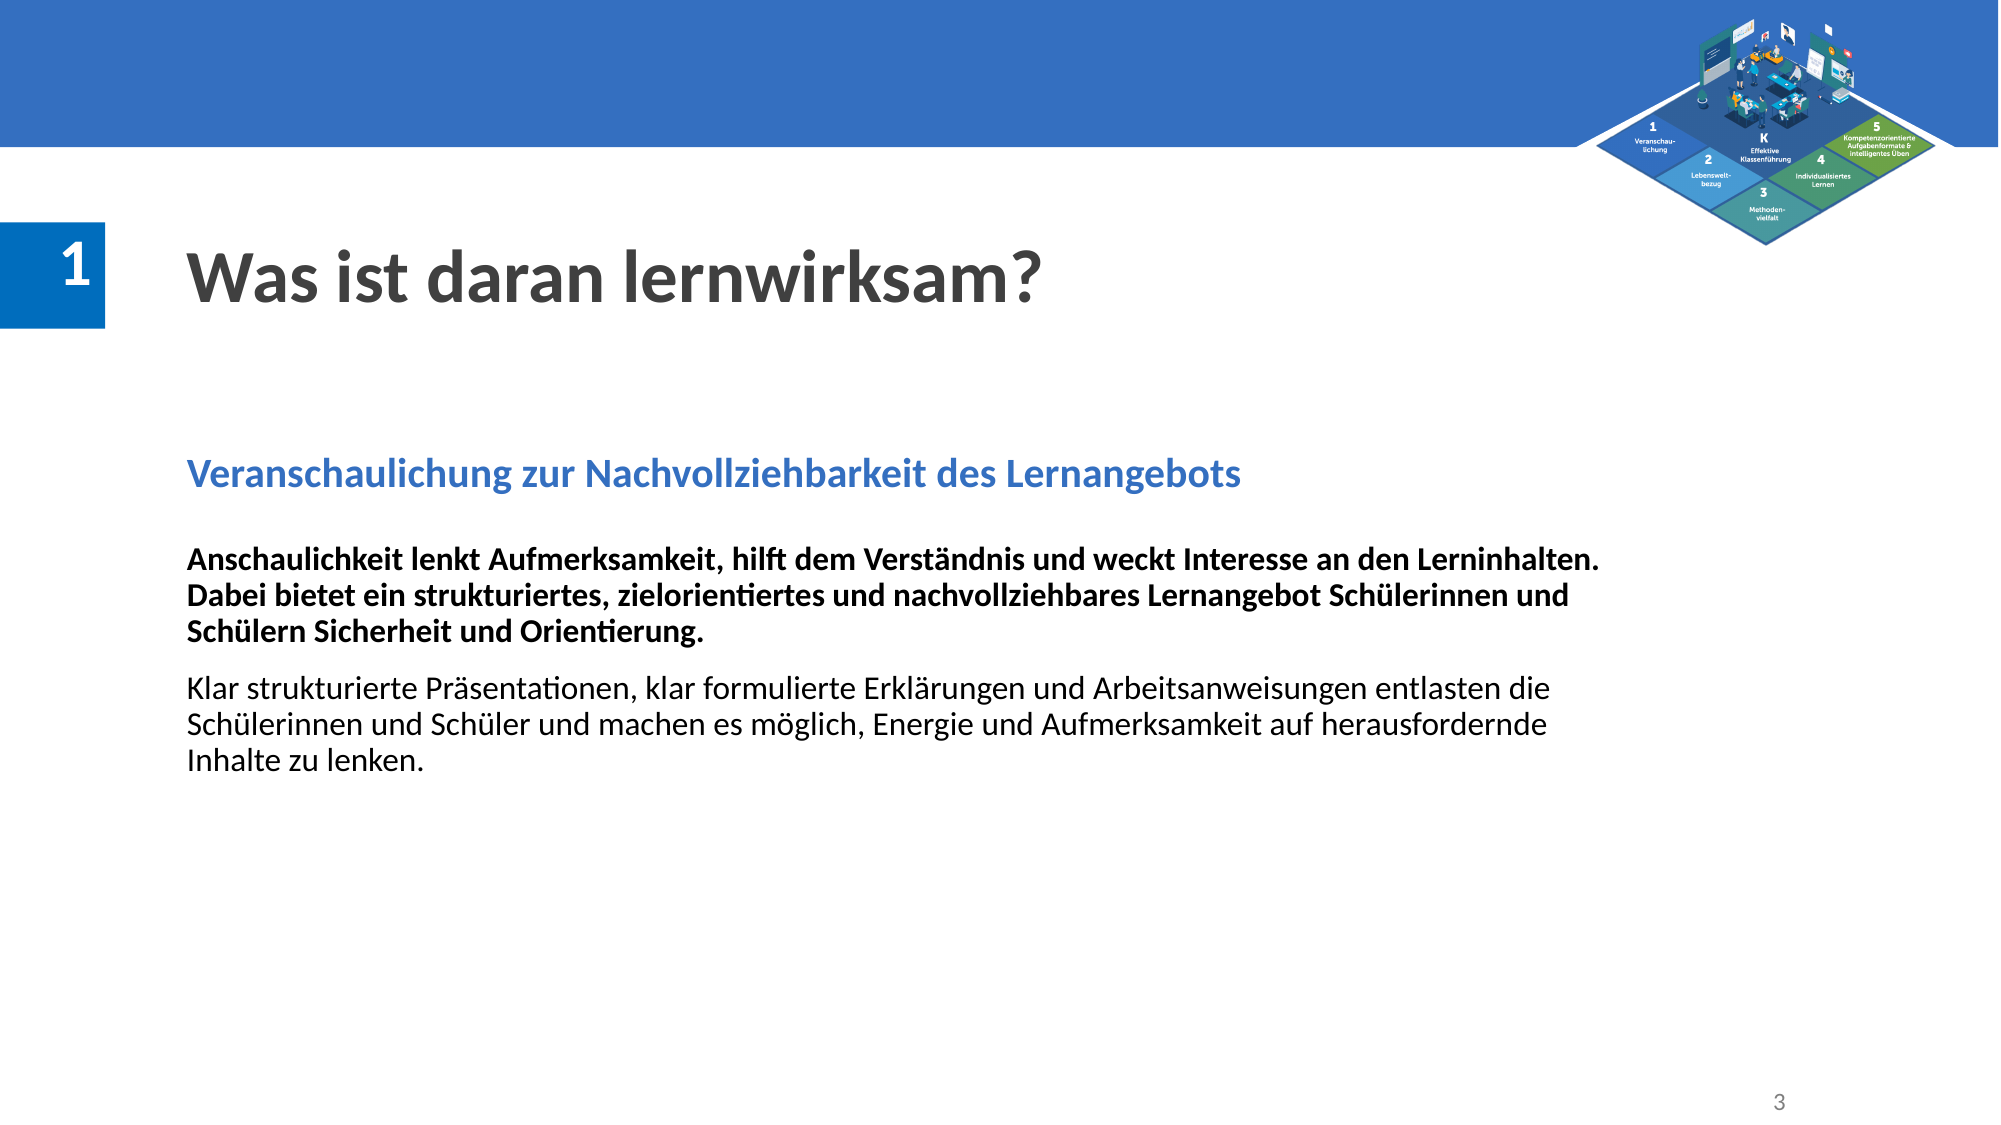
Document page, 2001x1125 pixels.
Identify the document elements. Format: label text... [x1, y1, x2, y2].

slide_number 3 [1350, 1075, 1801, 1125]
list Veranschaulichung zur Nachvollziehbarkeit des Lernangebots Anschaulichkeit lenkt Aufmerksamkeit, hilft dem Verständnis und weckt Interesse an den Lerninhalten. Dabei bietet ein strukturiertes, zielorientiertes und nachvollziehbares Lernangebot Schülerinnen und Schülern Sicherheit und Orientierung. Klar strukturierte Präsentationen, klar formulierte Erklärungen und Arbeitsanweisungen entlasten die Schülerinnen und Schüler und machen es möglich, Energie und Aufmerksamkeit auf herausfordernde Inhalte zu lenken. [171, 443, 1663, 1036]
picture [1589, 12, 1942, 249]
list Was ist daran lernwirksam? [171, 232, 1663, 327]
